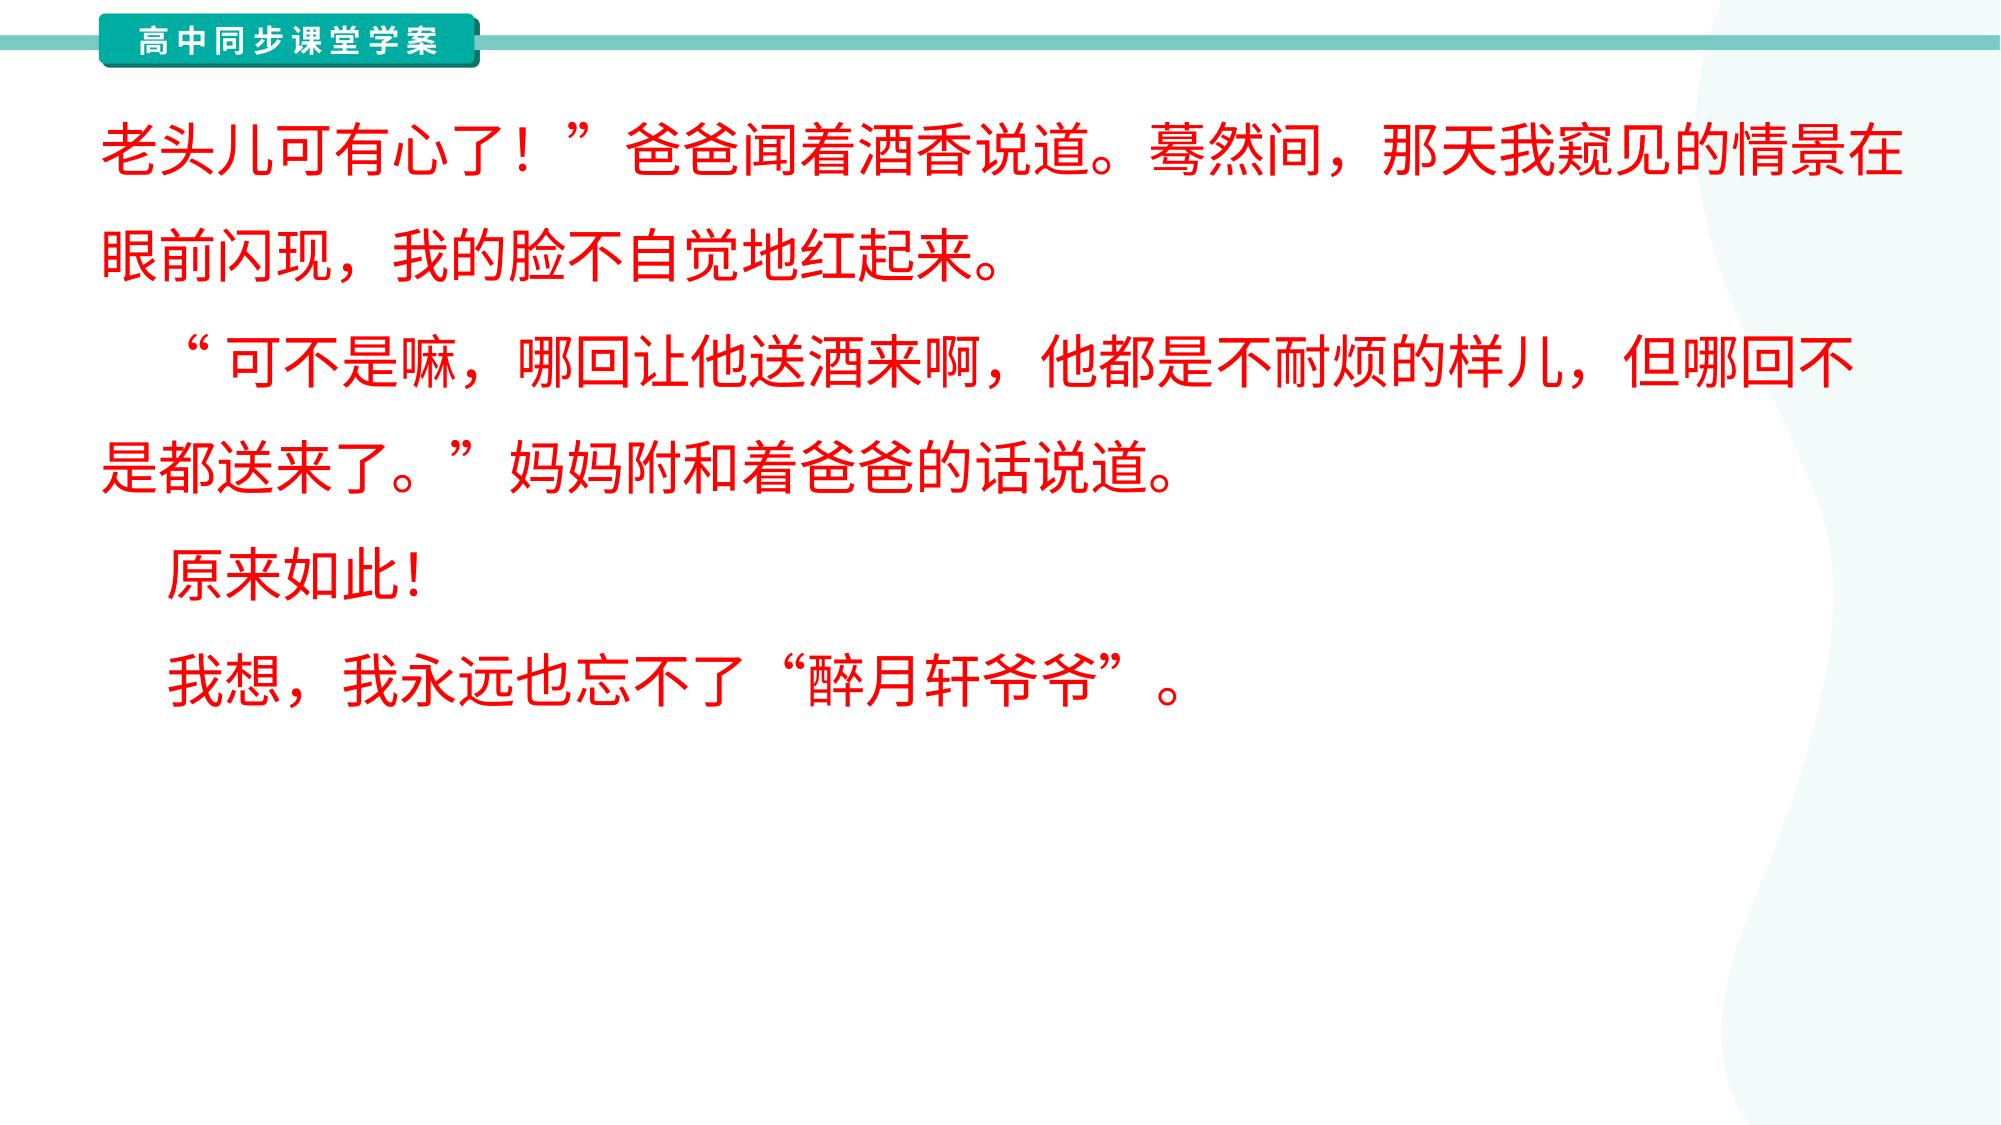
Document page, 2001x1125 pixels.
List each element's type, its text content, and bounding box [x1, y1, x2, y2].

picture [0, 0, 2000, 1125]
text_box 老头儿可有心了！”爸爸闻着酒香说道。蓦然间，那天我窥见的情景在 眼前闪现，我的脸不自觉地红起来。 “可不是嘛，哪回让他送酒来啊，他都是不耐烦的样儿，但哪回不 是都送来了。”妈妈附和着爸爸的话说道。 原来如此！ 我想，我永远也忘不了“醉月轩爷爷”。 [100, 76, 1899, 715]
